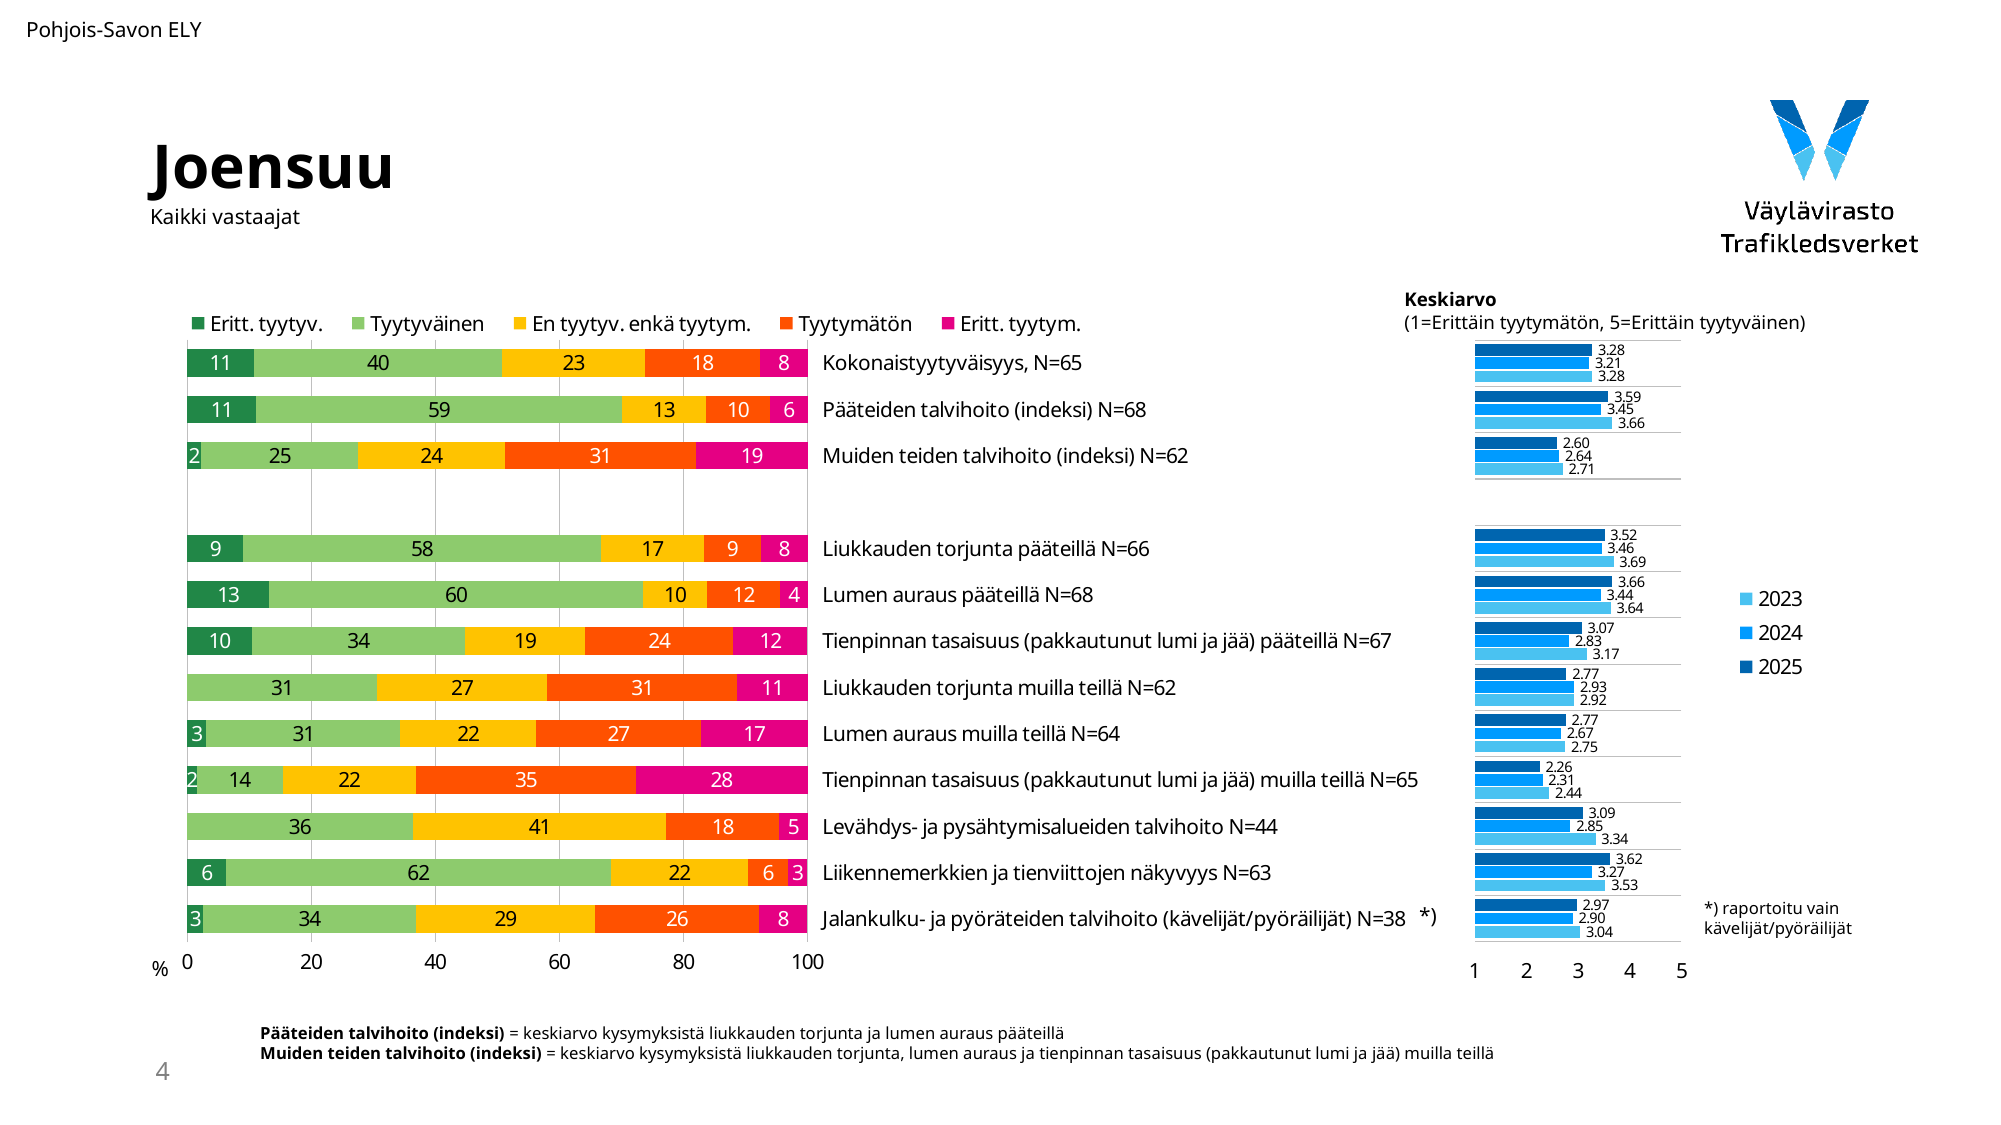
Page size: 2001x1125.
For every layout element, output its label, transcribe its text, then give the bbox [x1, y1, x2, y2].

text_box % [136, 948, 184, 989]
picture [1682, 62, 1958, 292]
text_box Pohjois-Savon ELY [11, 9, 217, 50]
text_box Pääteiden talvihoito (indeksi) = keskiarvo kysymyksistä liukkauden torjunta ja lumen auraus pääteillä Muiden teiden talvihoito (indeksi) = keskiarvo kysymyksistä liukkauden torjunta, lumen auraus ja tienpinnan tasaisuus (pakkautunut lumi ja jää) muilla teillä [245, 1015, 1520, 1094]
footer [0, 1042, 675, 1103]
chart [168, 281, 1822, 985]
title Joensuu [137, 59, 1555, 278]
text_box Keskiarvo (1=Erittäin tyytymätön, 5=Erittäin tyytyväinen) [1389, 280, 1826, 341]
text_box *) raportoitu vain kävelijät/pyöräilijät [1822, 890, 1868, 945]
text_box Kaikki vastaajat [135, 196, 315, 237]
